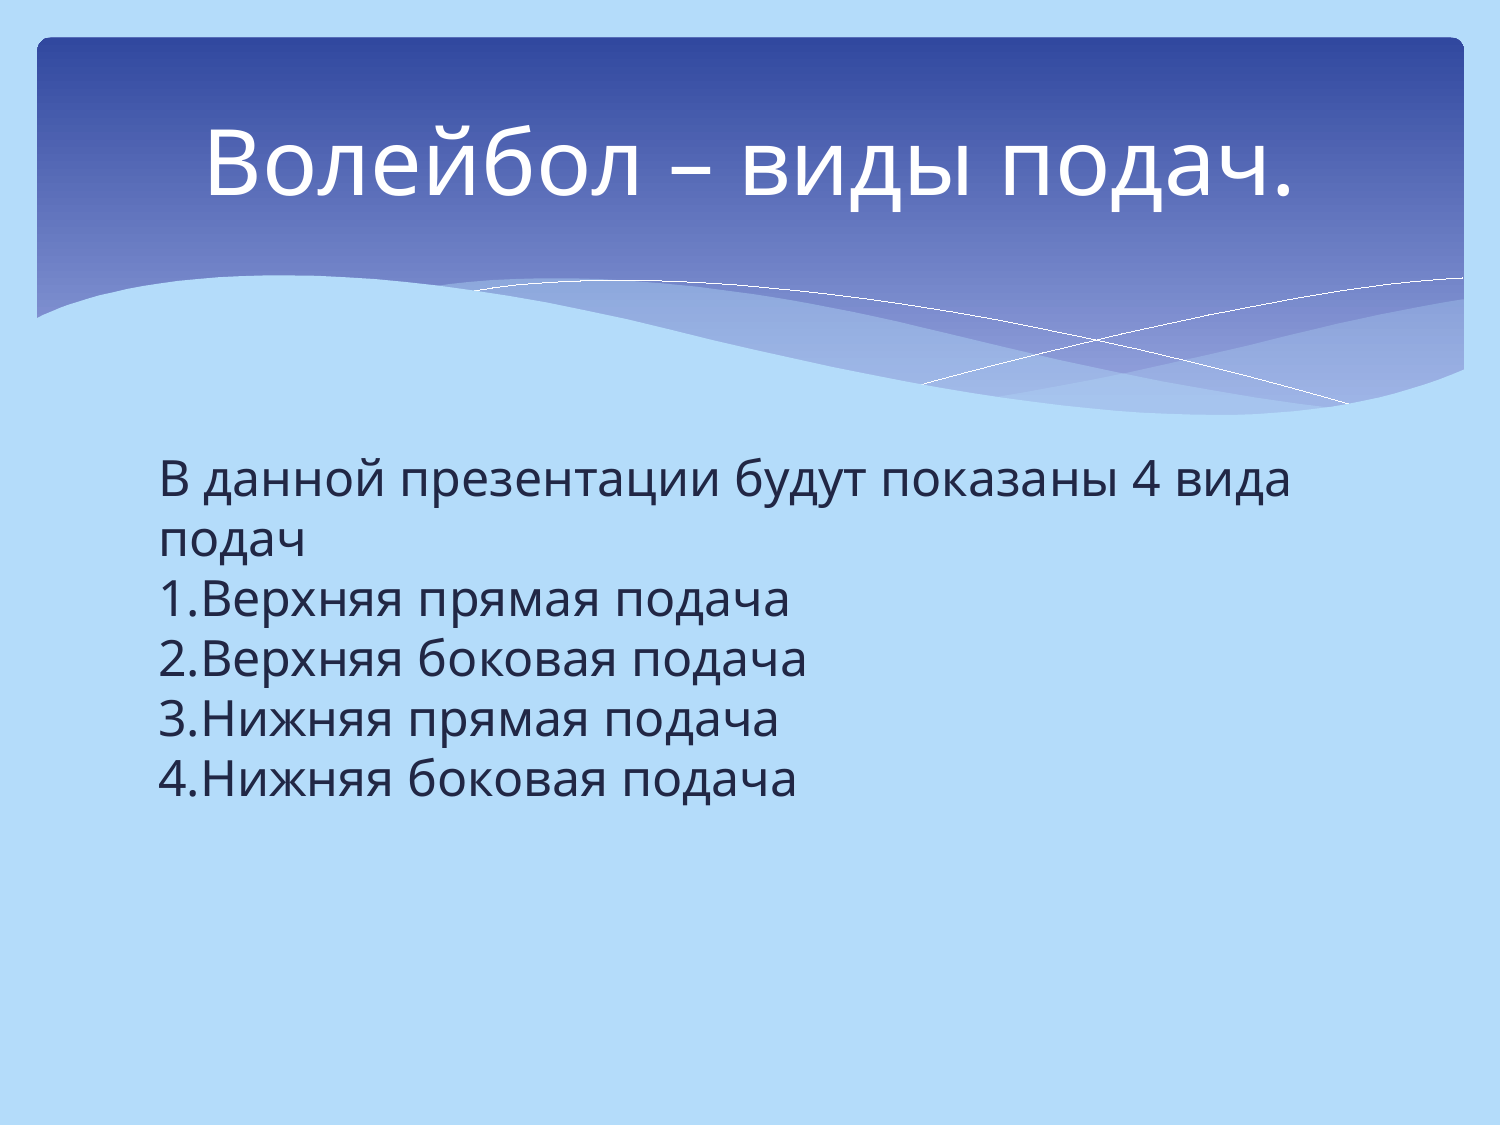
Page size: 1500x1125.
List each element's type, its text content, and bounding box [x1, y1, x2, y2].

list В данной презентации будут показаны 4 вида подач 1.Верхняя прямая подача 2.Верхняя боковая подача 3.Нижняя прямая подача 4.Нижняя боковая подача [143, 438, 1359, 1005]
title Волейбол – виды подач. [75, 55, 1425, 261]
